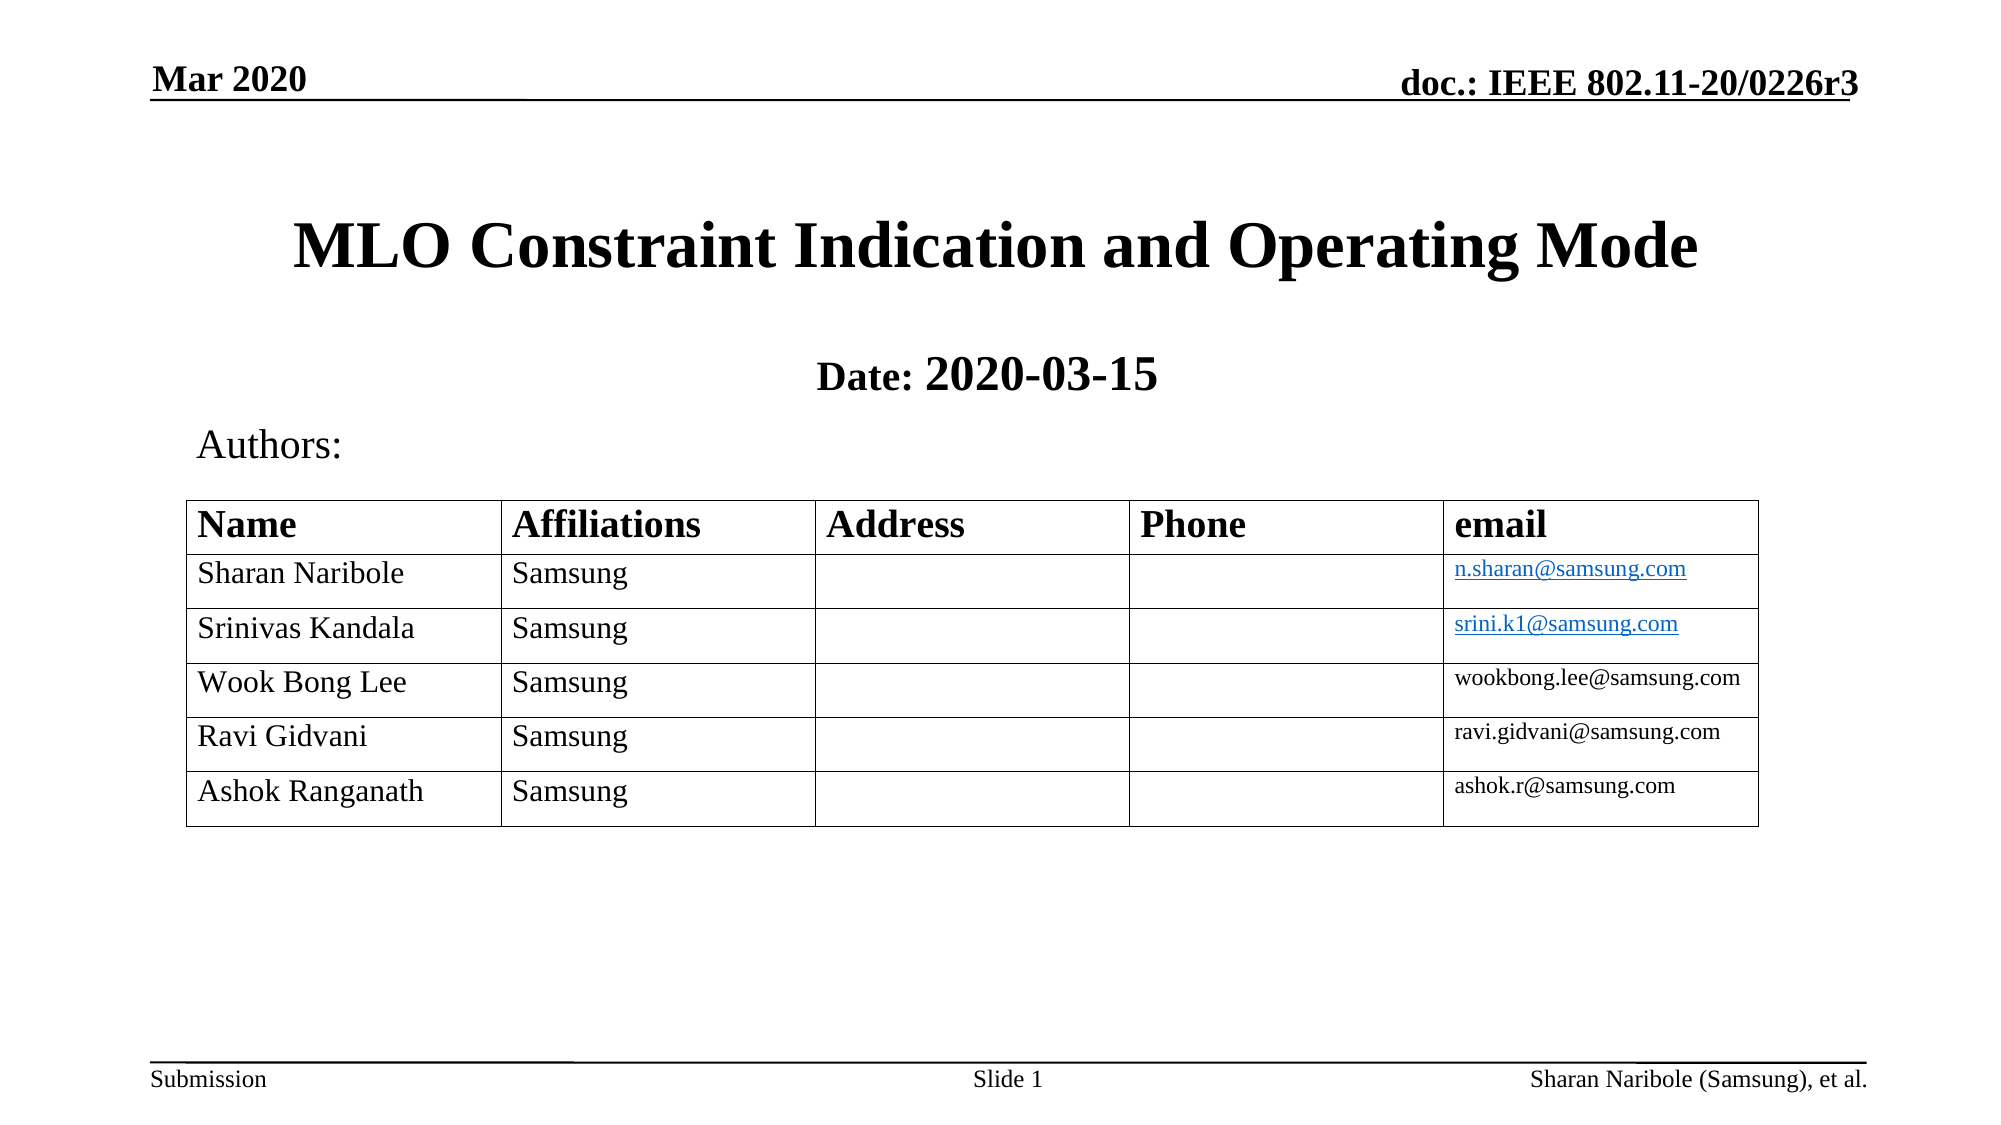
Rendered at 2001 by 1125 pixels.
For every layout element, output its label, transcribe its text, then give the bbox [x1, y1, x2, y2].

title MLO Constraint Indication and Operating Mode [147, 120, 1848, 362]
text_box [171, 499, 1804, 900]
text_box Authors: [181, 408, 419, 472]
slide_number Slide 1 [950, 1061, 1067, 1123]
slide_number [152, 54, 563, 100]
footer Sharan Naribole (Samsung), et al. [1171, 1061, 1869, 1093]
subtitle Date: 2020-03-15 [287, 332, 1688, 411]
